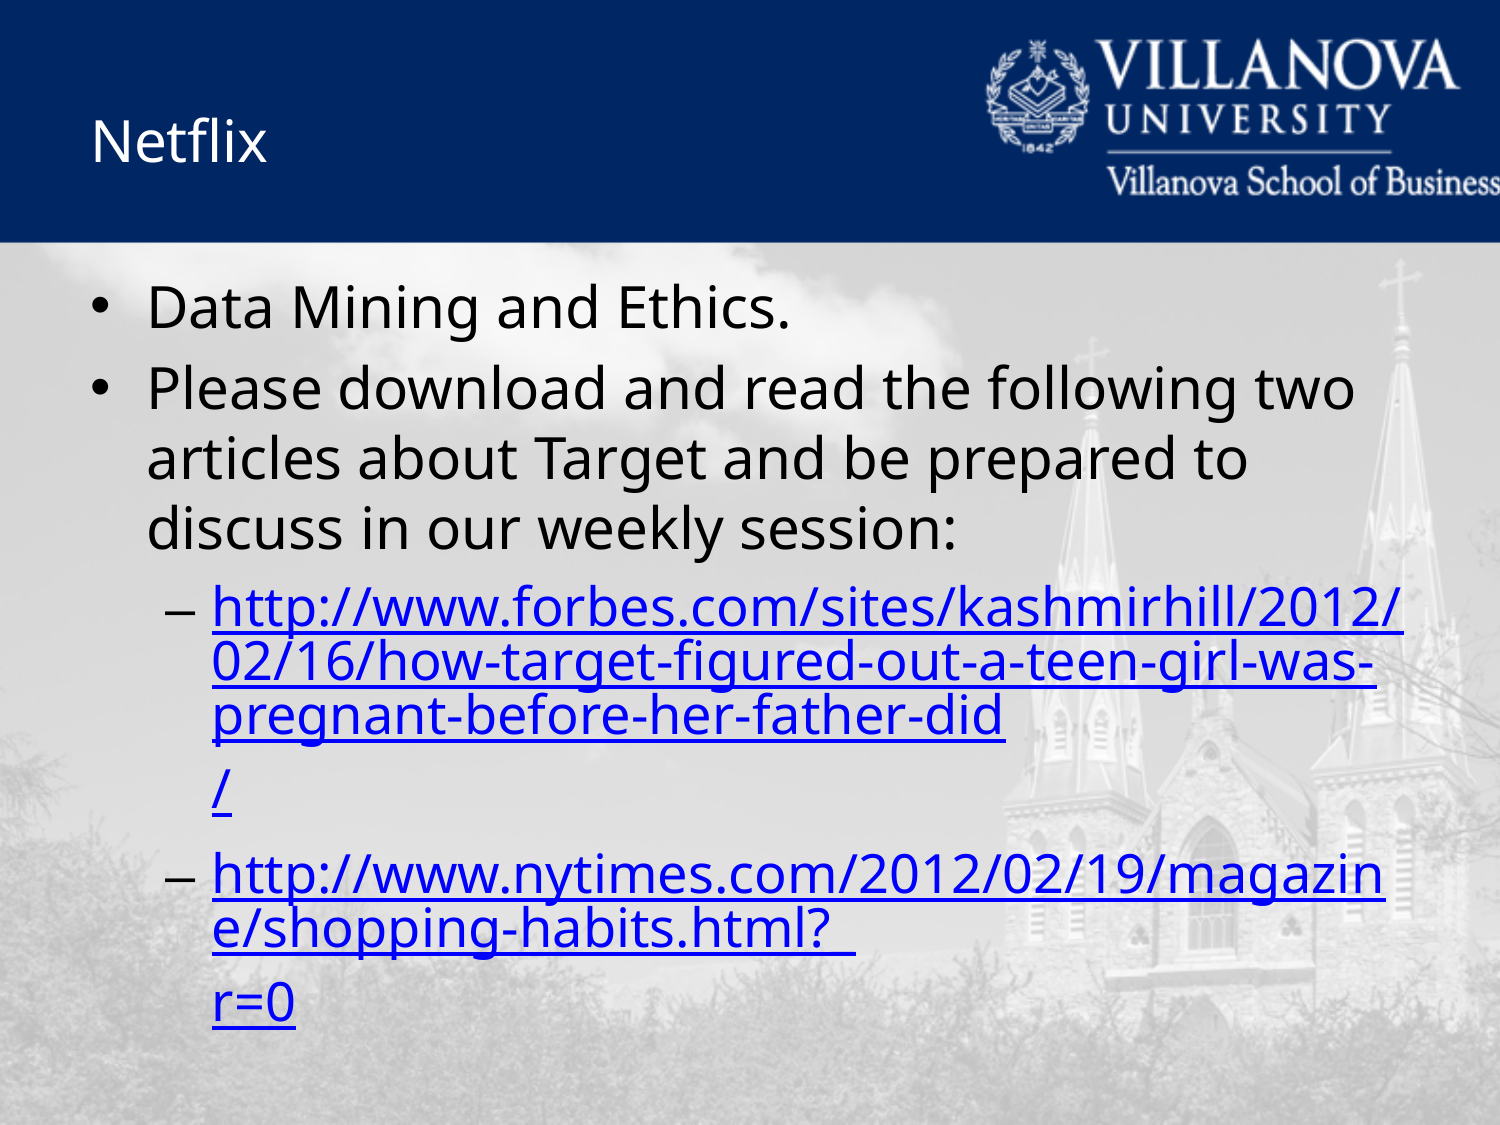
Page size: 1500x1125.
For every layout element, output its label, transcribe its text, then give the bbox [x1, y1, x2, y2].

list Data Mining and Ethics. Please download and read the following two articles about Target and be prepared to discuss in our weekly session: http://www.forbes.com/sites/kashmirhill/2012/02/16/how-target-figured-out-a-teen-girl-was-pregnant-before-her-father-did/ http://www.nytimes.com/2012/02/19/magazine/shopping-habits.html?_r=0 [75, 262, 1425, 1125]
title Netflix [75, 45, 1425, 233]
picture [0, 0, 1500, 1125]
